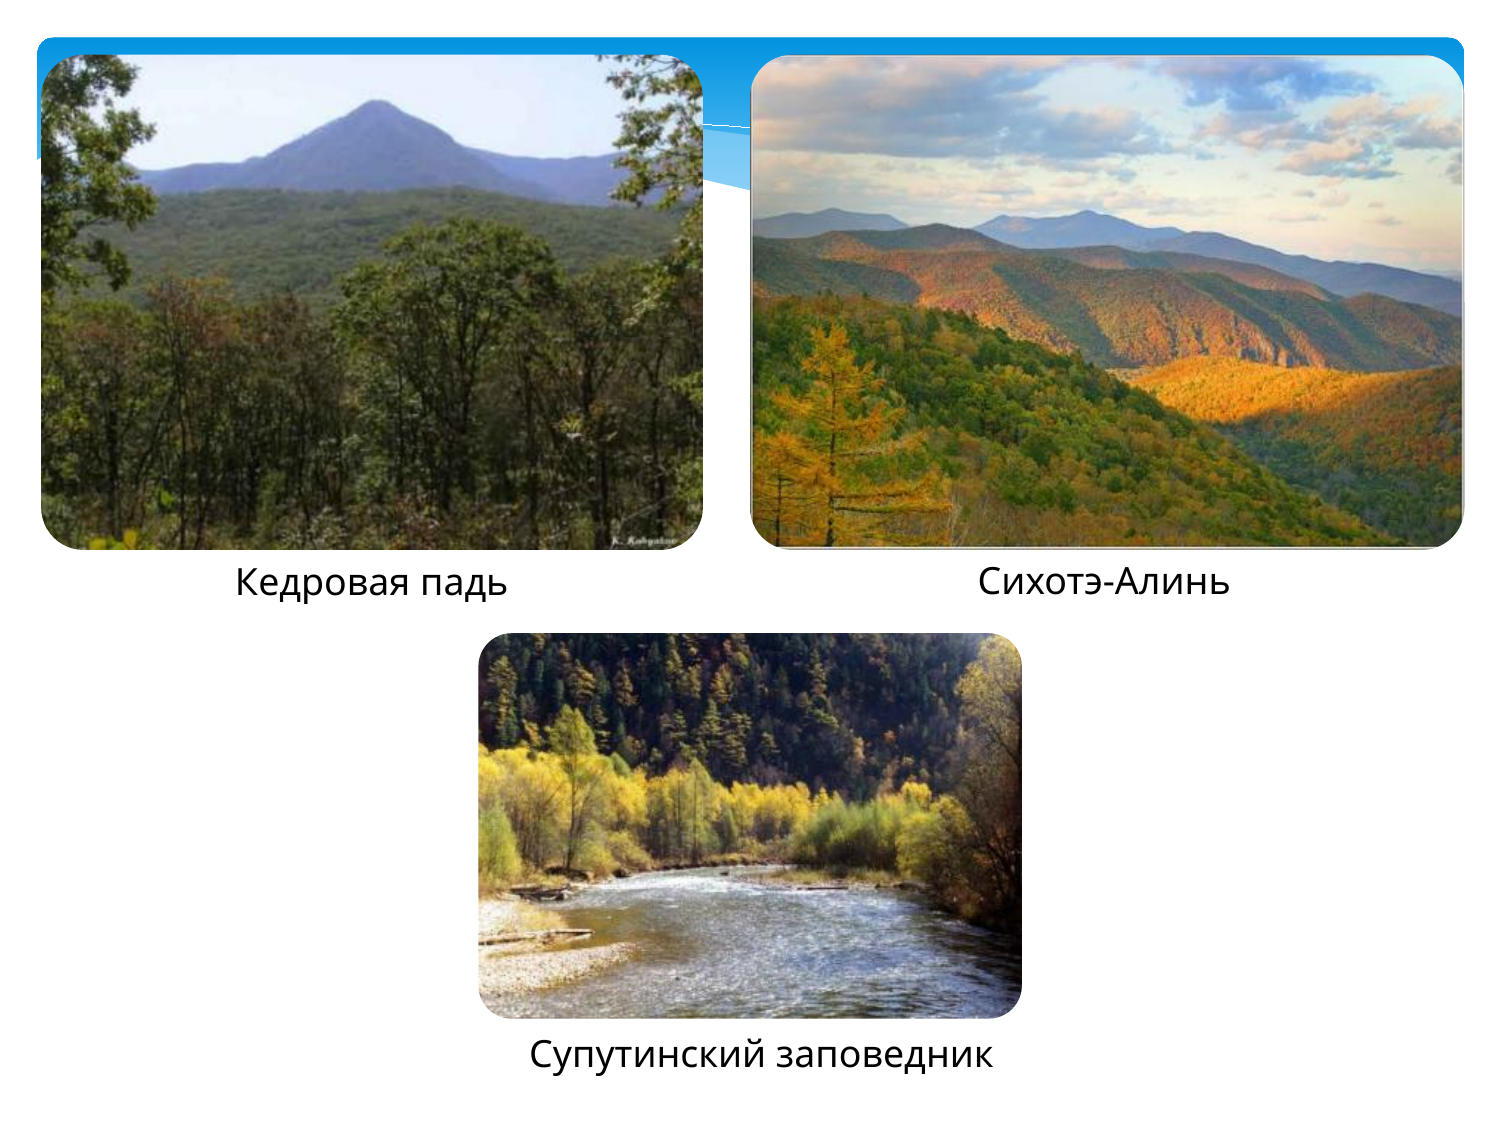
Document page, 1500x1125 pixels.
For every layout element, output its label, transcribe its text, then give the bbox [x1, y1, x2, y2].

text_box Супутинский заповедник [501, 1027, 1022, 1083]
text_box Кедровая падь [171, 561, 573, 611]
picture [40, 55, 704, 551]
text_box Сихотэ-Алинь [938, 561, 1270, 610]
picture [749, 55, 1465, 551]
picture [478, 632, 1023, 1019]
